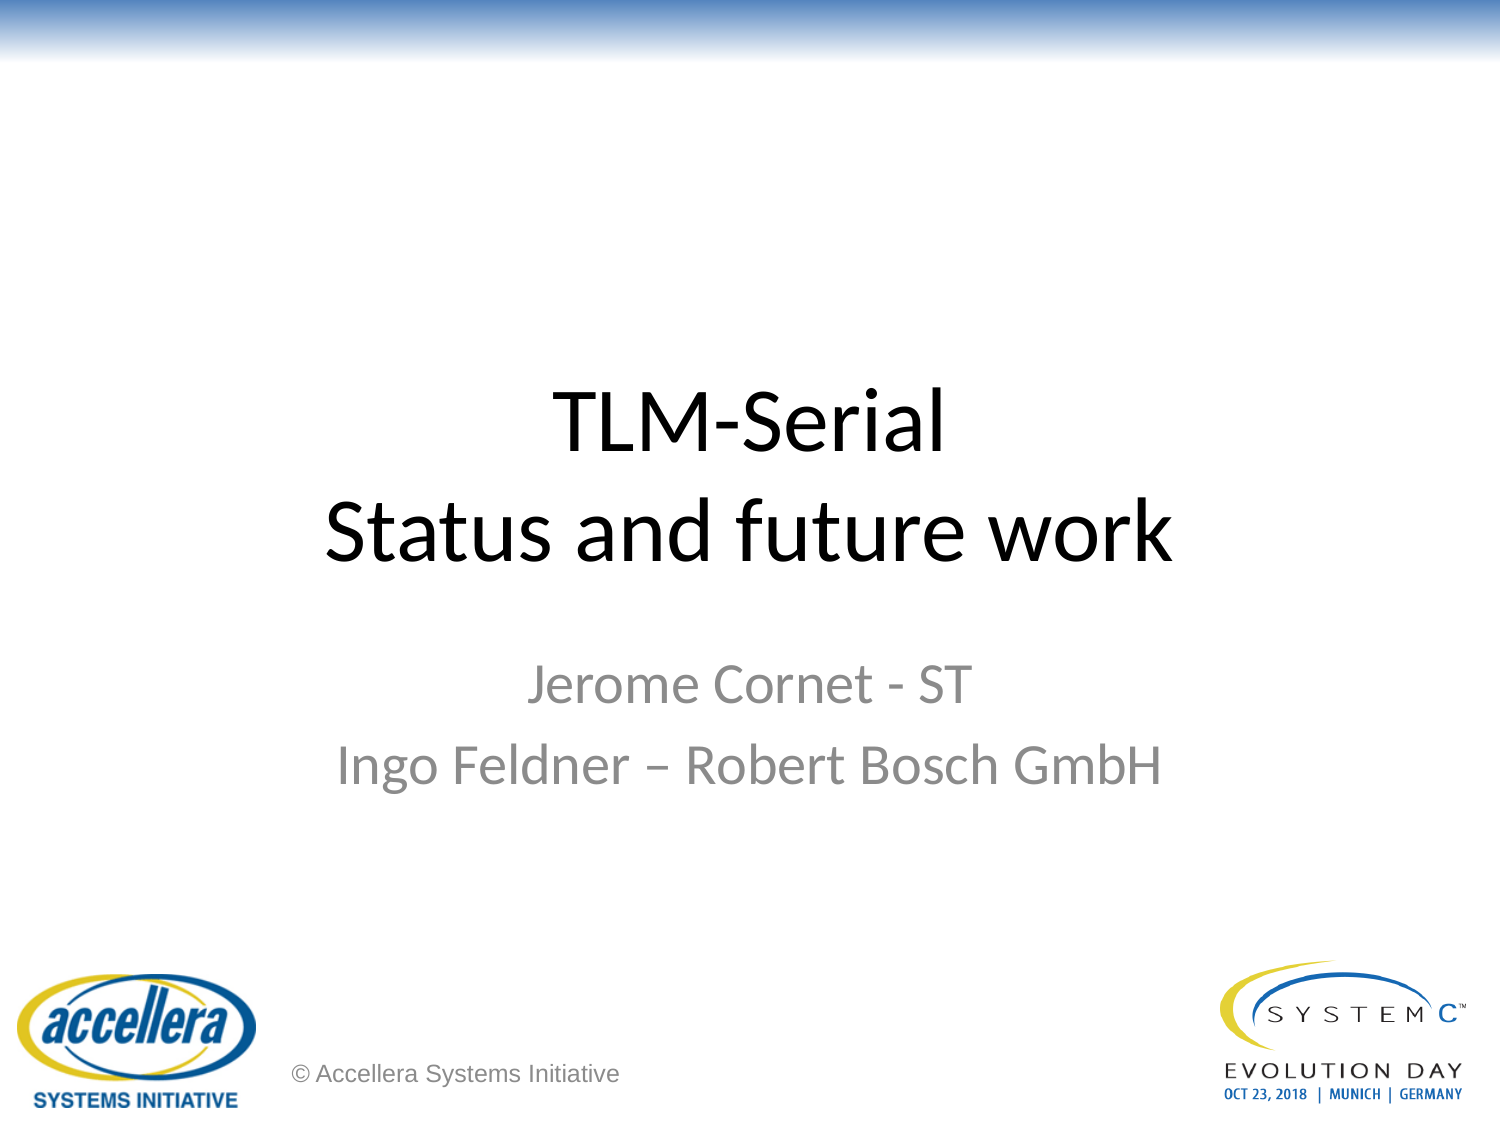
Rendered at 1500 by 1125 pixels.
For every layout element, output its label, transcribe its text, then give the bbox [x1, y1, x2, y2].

footer © Accellera Systems Initiative [275, 1042, 638, 1103]
subtitle Jerome Cornet - ST Ingo Feldner – Robert Bosch GmbH [225, 637, 1275, 925]
picture [17, 974, 256, 1108]
picture [1211, 957, 1474, 1111]
title TLM-Serial Status and future work [112, 349, 1388, 591]
